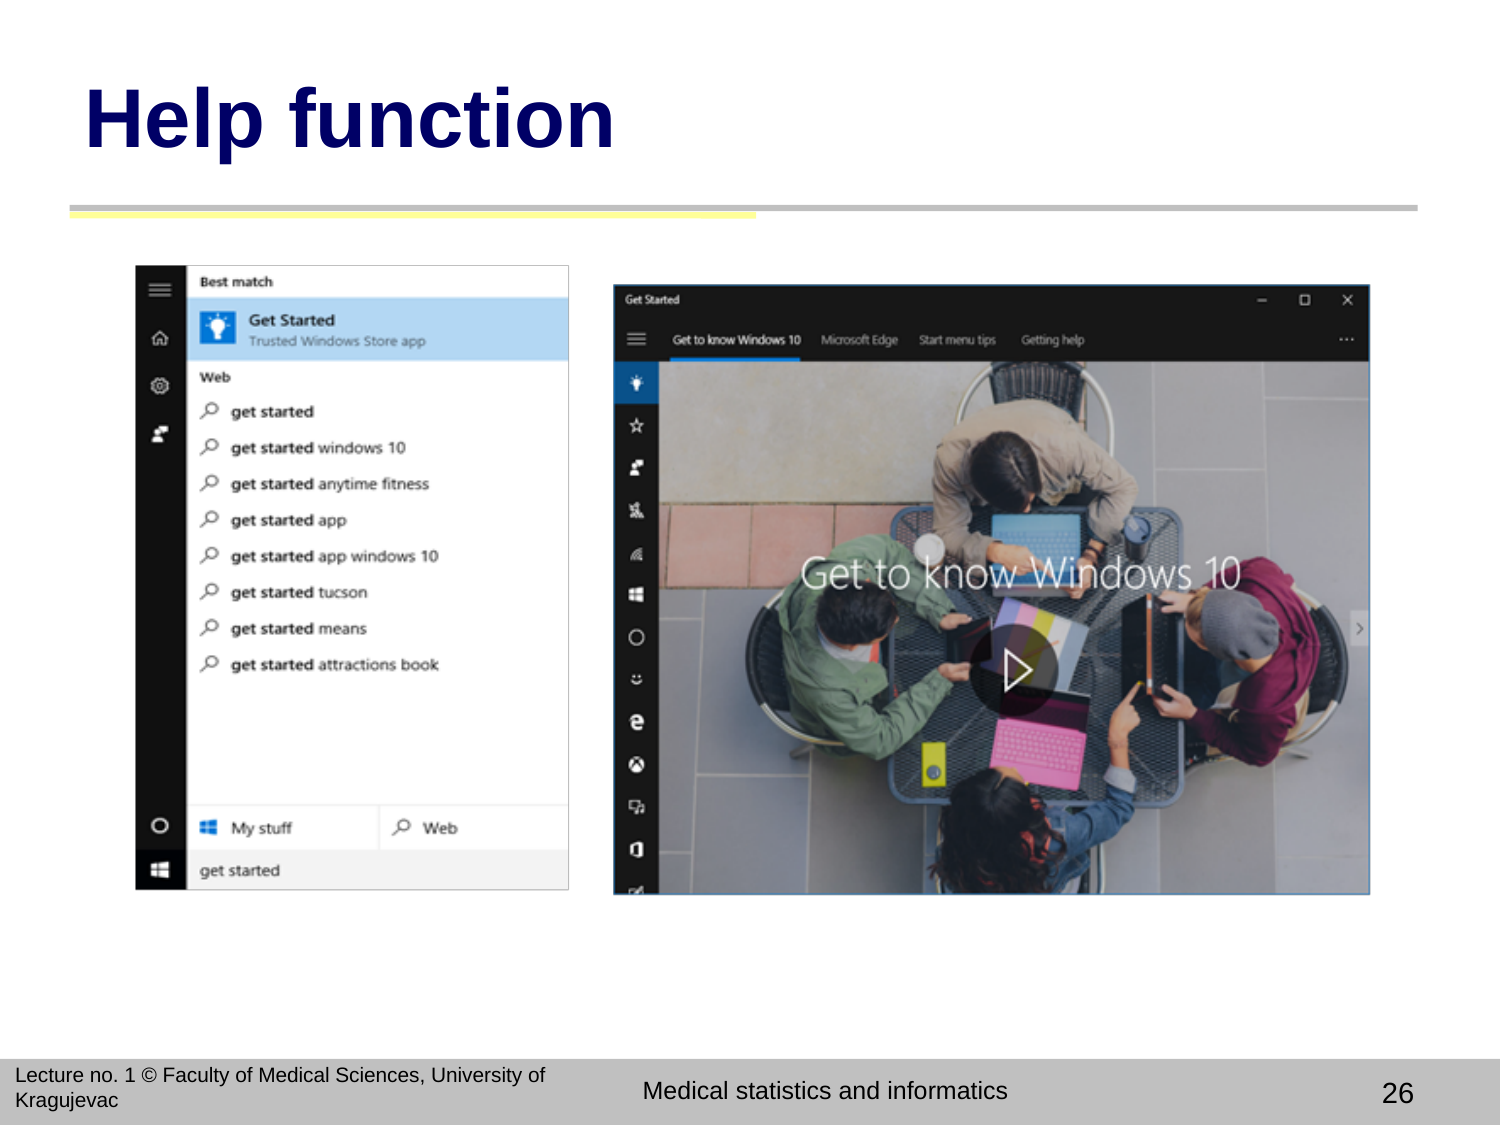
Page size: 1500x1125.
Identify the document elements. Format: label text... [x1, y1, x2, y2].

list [609, 280, 1373, 898]
slide_number 26 [1161, 1066, 1430, 1125]
slide_number Lecture no. 1 © Faculty of Medical Sciences, University of Kragujevac [0, 1053, 624, 1108]
footer Medical statistics and informatics [512, 1066, 1140, 1125]
title Help function [69, 19, 1426, 208]
picture [131, 261, 572, 893]
